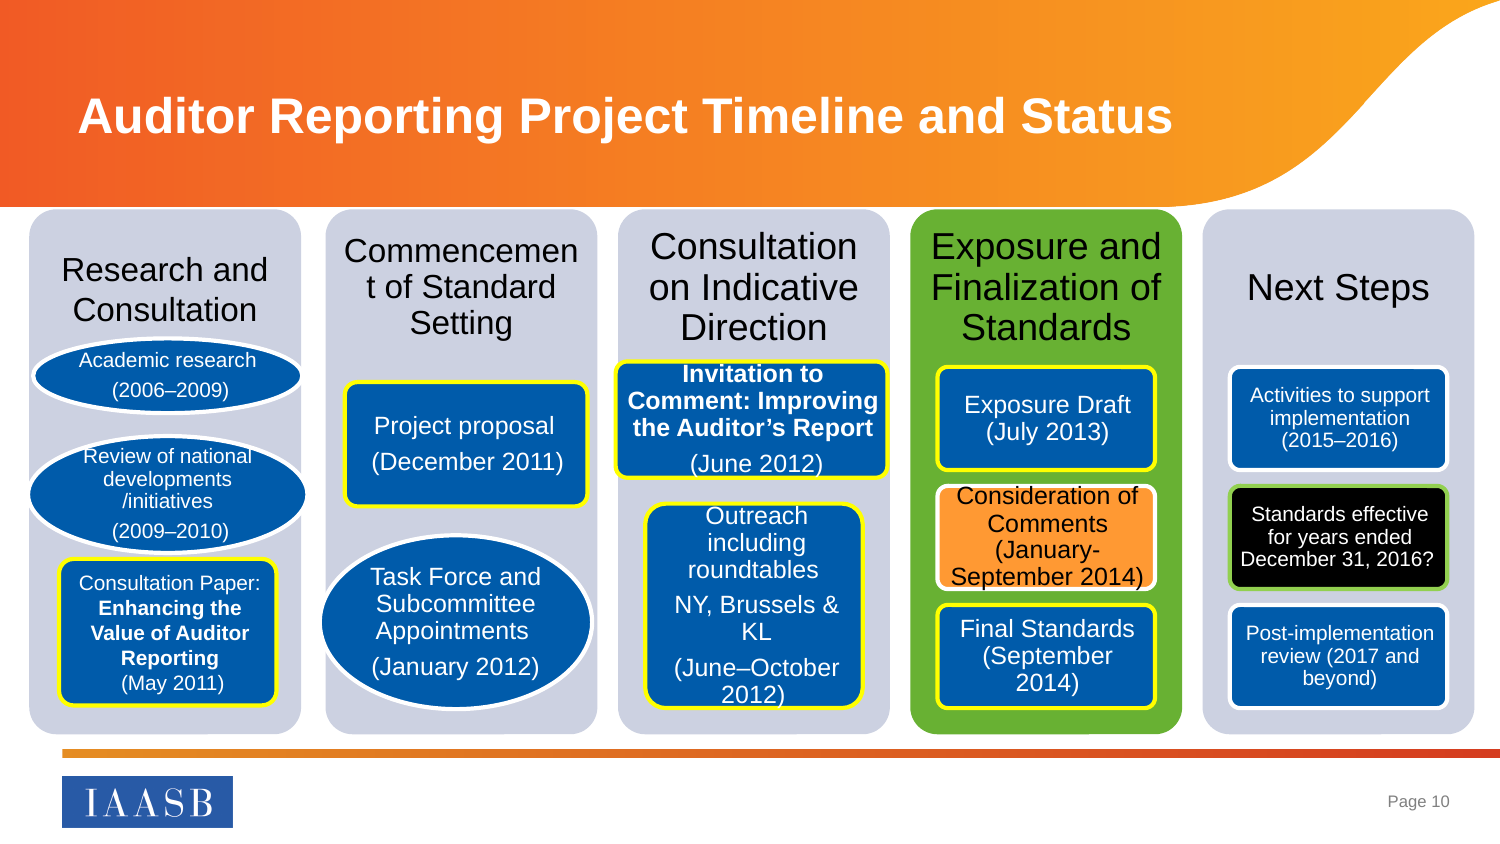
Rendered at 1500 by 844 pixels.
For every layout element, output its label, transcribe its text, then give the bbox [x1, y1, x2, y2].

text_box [24, 209, 1476, 735]
picture [0, 0, 1500, 207]
text_box Auditor Reporting Project Timeline and Status [62, 75, 1300, 142]
picture [62, 776, 233, 828]
